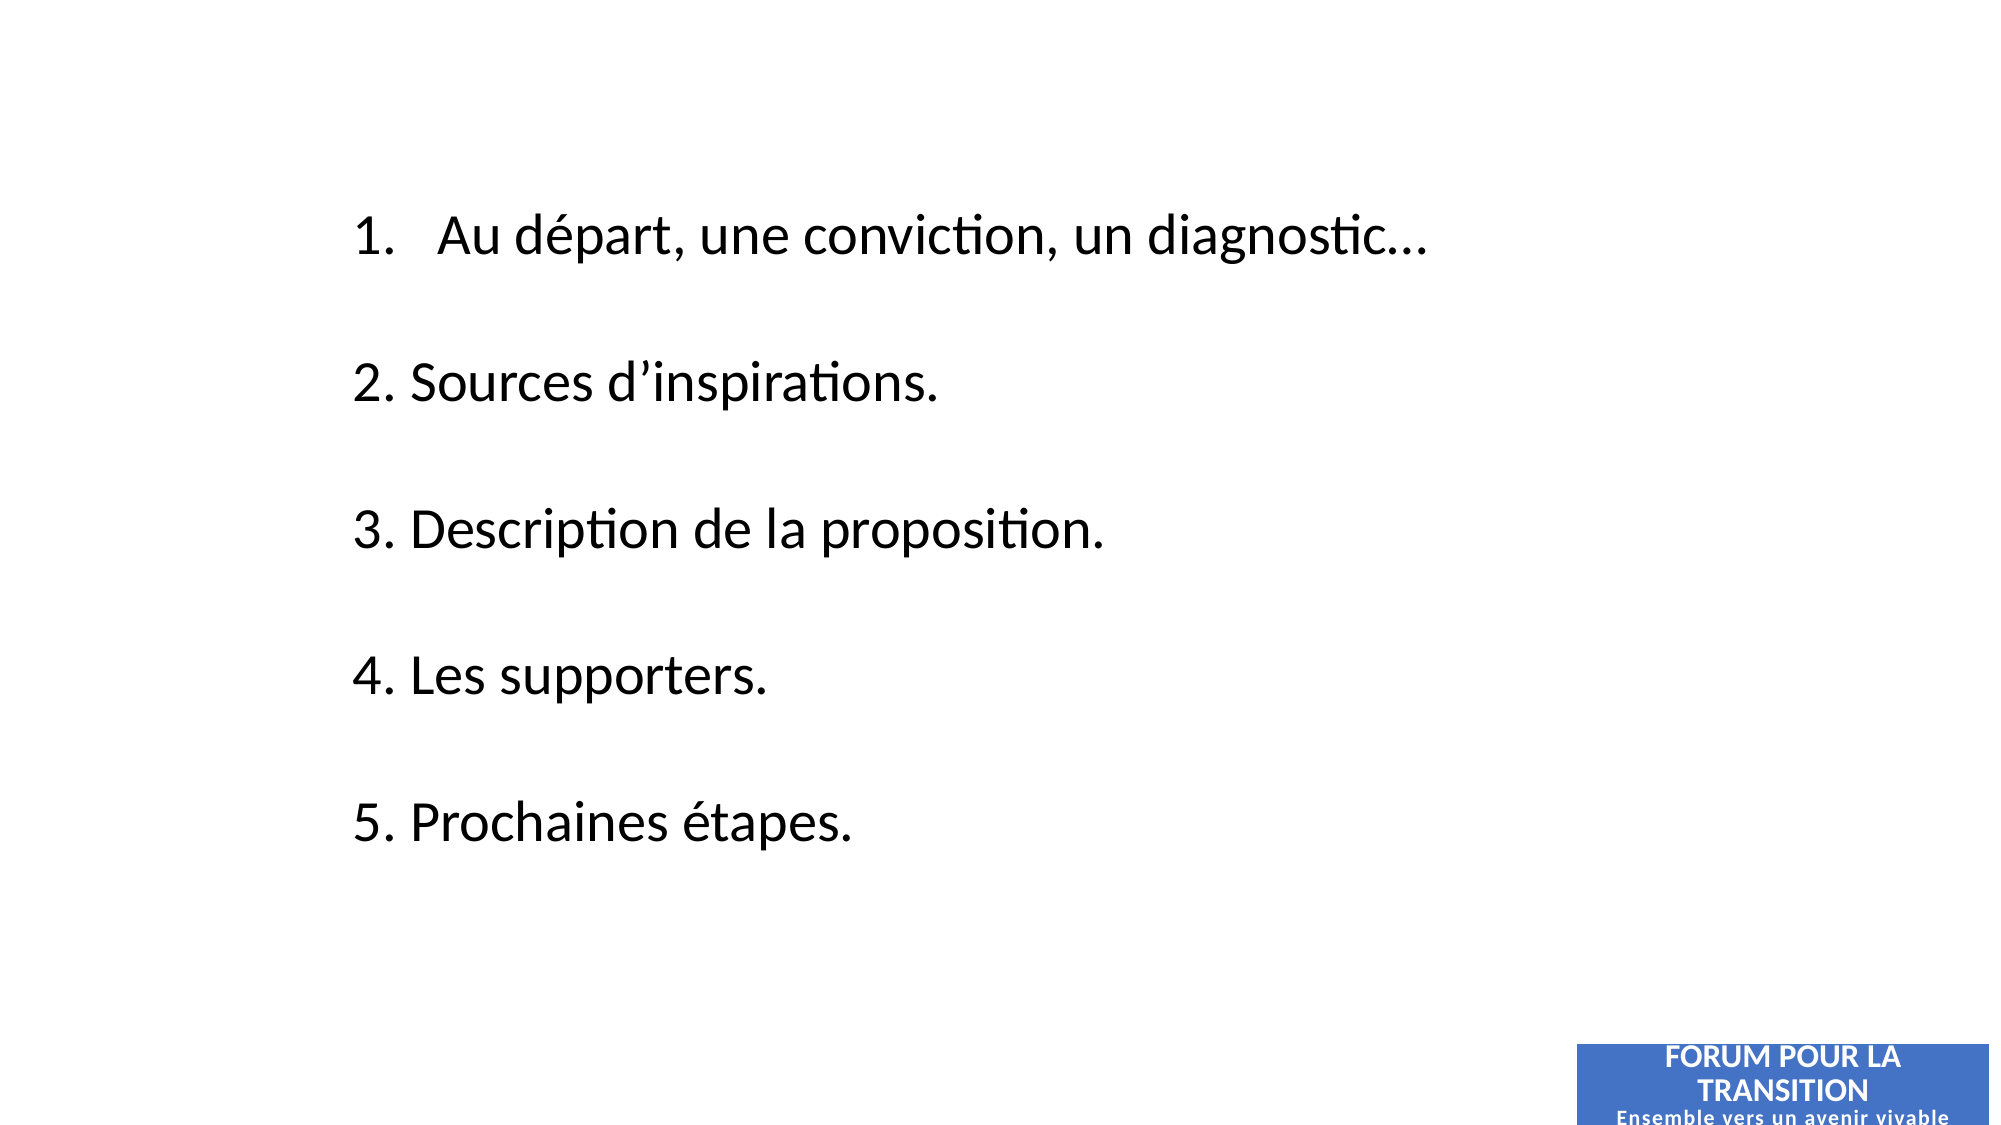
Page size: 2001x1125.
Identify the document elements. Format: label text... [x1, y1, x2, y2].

list Au départ, une conviction, un diagnostic… 2. Sources d’inspirations. 3. Description de la proposition. 4. Les supporters. 5. Prochaines étapes. [337, 205, 1811, 920]
